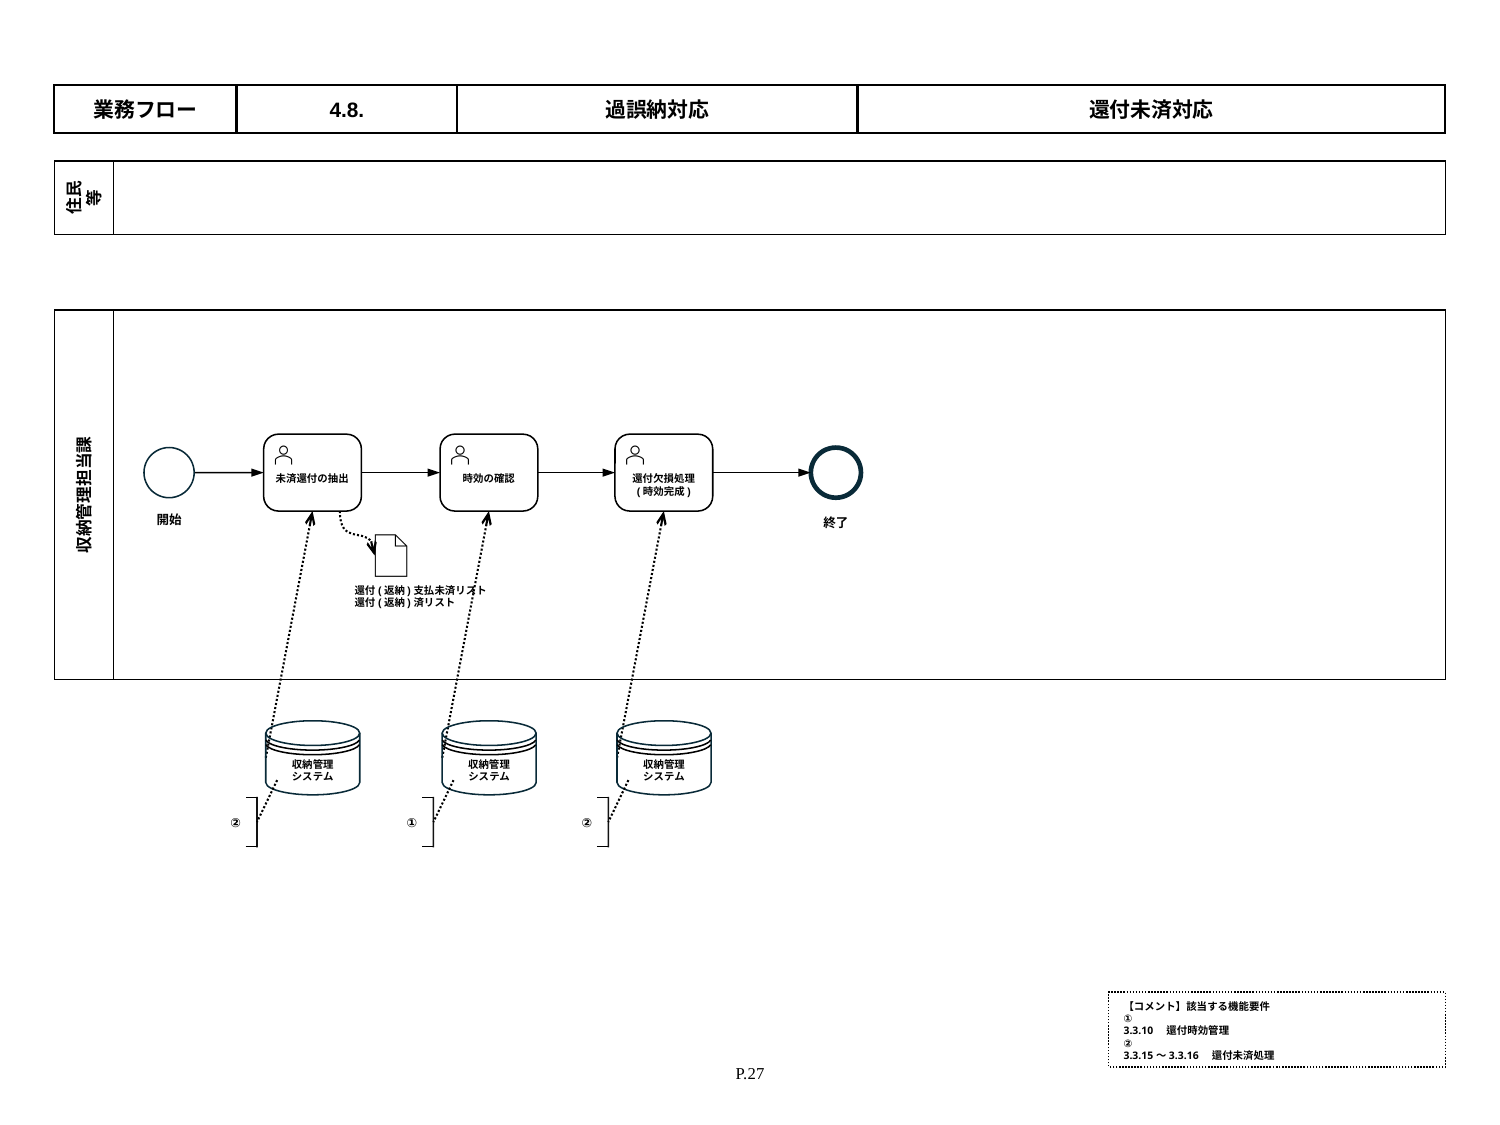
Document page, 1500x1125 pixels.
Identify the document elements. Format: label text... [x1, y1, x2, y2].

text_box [614, 433, 714, 512]
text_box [441, 720, 537, 796]
slide_number P.27 [581, 1042, 919, 1103]
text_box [264, 720, 361, 796]
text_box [339, 510, 443, 624]
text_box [329, 779, 455, 848]
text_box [504, 779, 629, 848]
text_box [53, 84, 1447, 134]
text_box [53, 160, 1447, 236]
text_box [616, 720, 712, 796]
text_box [263, 433, 362, 512]
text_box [53, 309, 1447, 681]
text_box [153, 779, 278, 848]
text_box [439, 433, 539, 512]
text_box 【コメント】該当する機能要件 ① 3.3.10 還付時効管理 ② 3.3.15～3.3.16 還付未済処理 [1107, 991, 1447, 1069]
